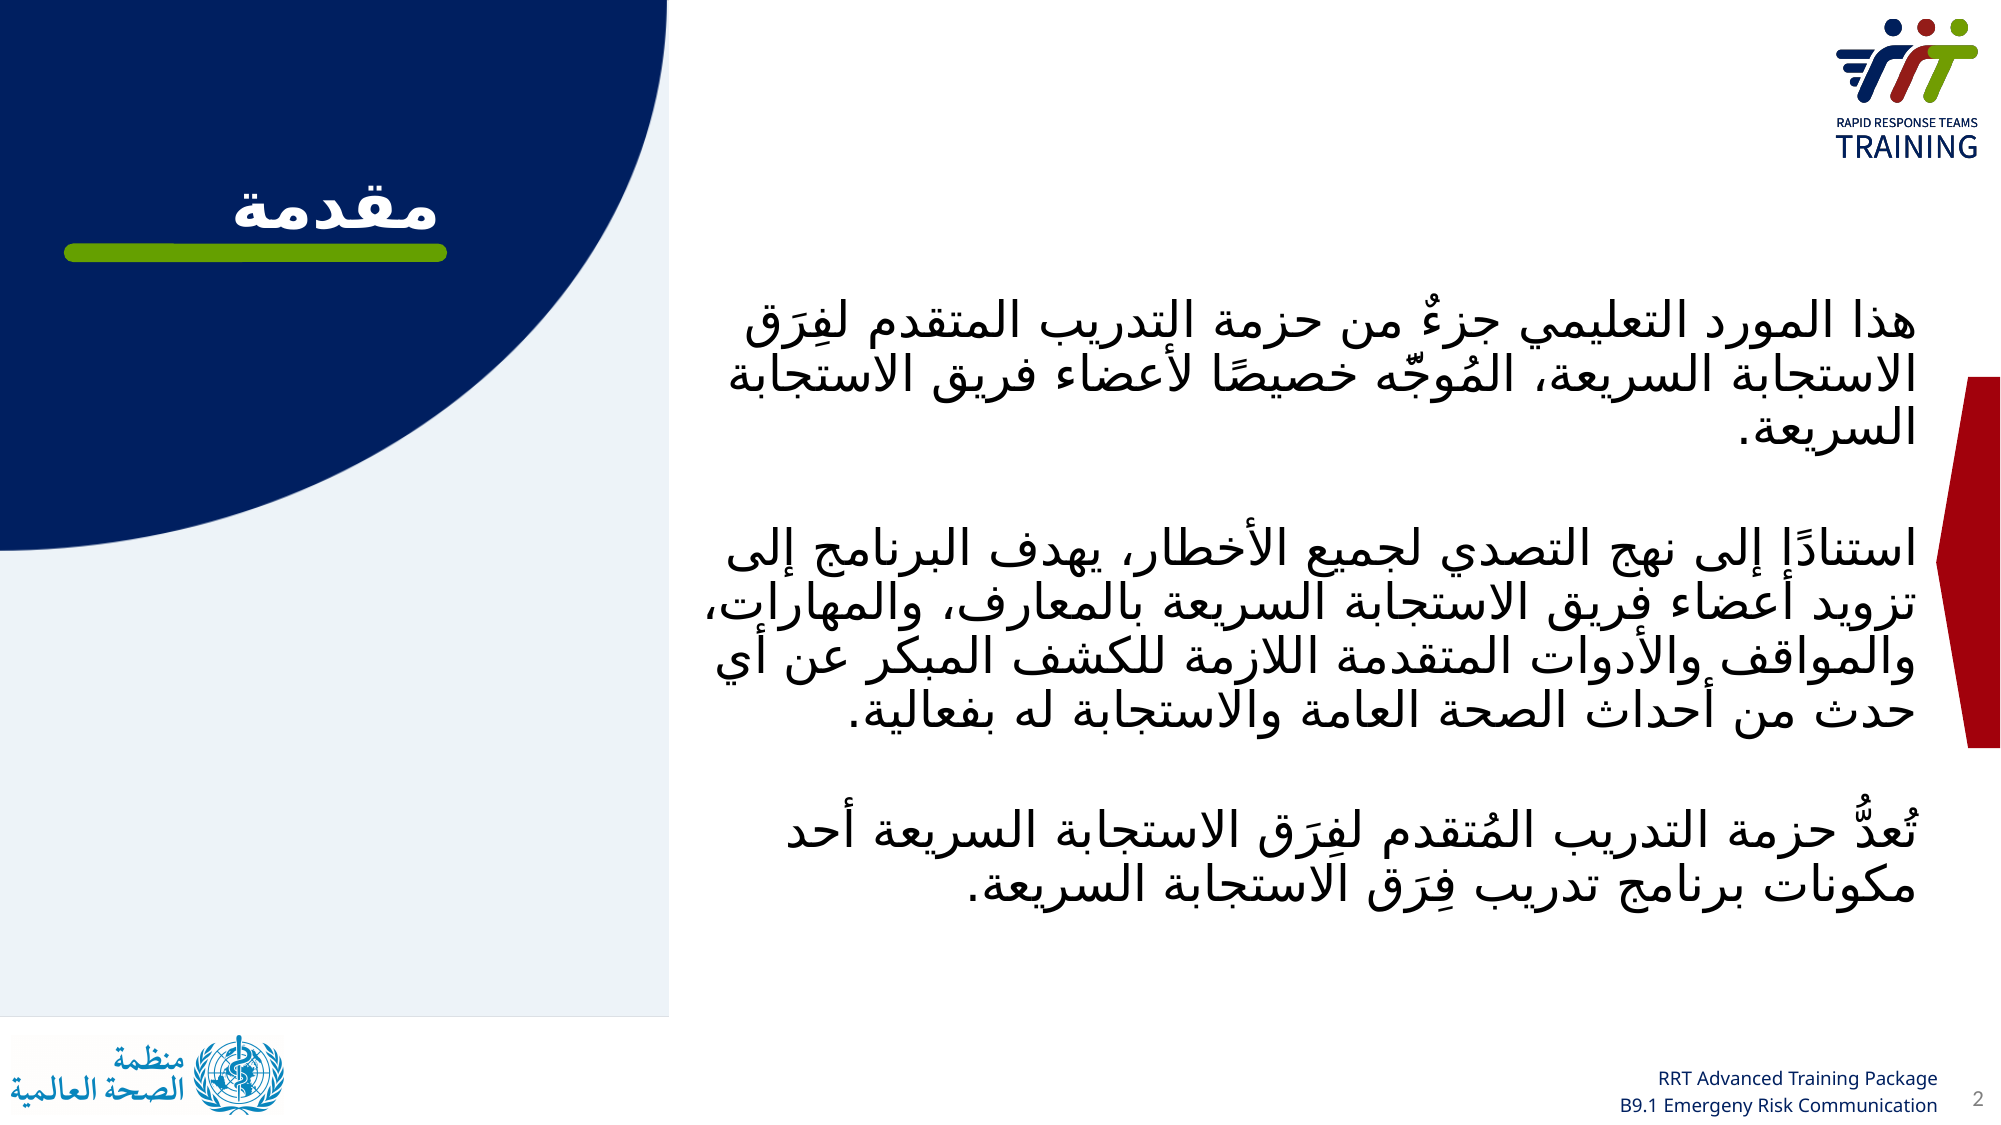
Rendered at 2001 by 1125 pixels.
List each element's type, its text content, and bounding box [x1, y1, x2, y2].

text_box مقدمة [46, 103, 441, 244]
list هذا المورد التعليمي جزءٌ من حزمة التدريب المتقدم لفِرَق الاستجابة السريعة، المُوجَّه خصيصًا لأعضاء فريق الاستجابة السريعة. استنادًا إلى نهج التصدي لجميع الأخطار، يهدف البرنامج إلى تزويد أعضاء فريق الاستجابة السريعة بالمعارف، والمهارات، والمواقف والأدوات المتقدمة اللازمة للكشف المبكر عن أي حدث من أحداث الصحة العامة والاستجابة له بفعالية. تُعدُّ حزمة التدريب المُتقدم لفِرَق الاستجابة السريعة أحد مكونات برنامج تدريب فِرَق الاستجابة السريعة. [683, 293, 1920, 930]
picture [11, 1035, 284, 1115]
picture [1835, 19, 1978, 167]
picture [0, 0, 669, 1018]
picture [241, 1050, 247, 1059]
